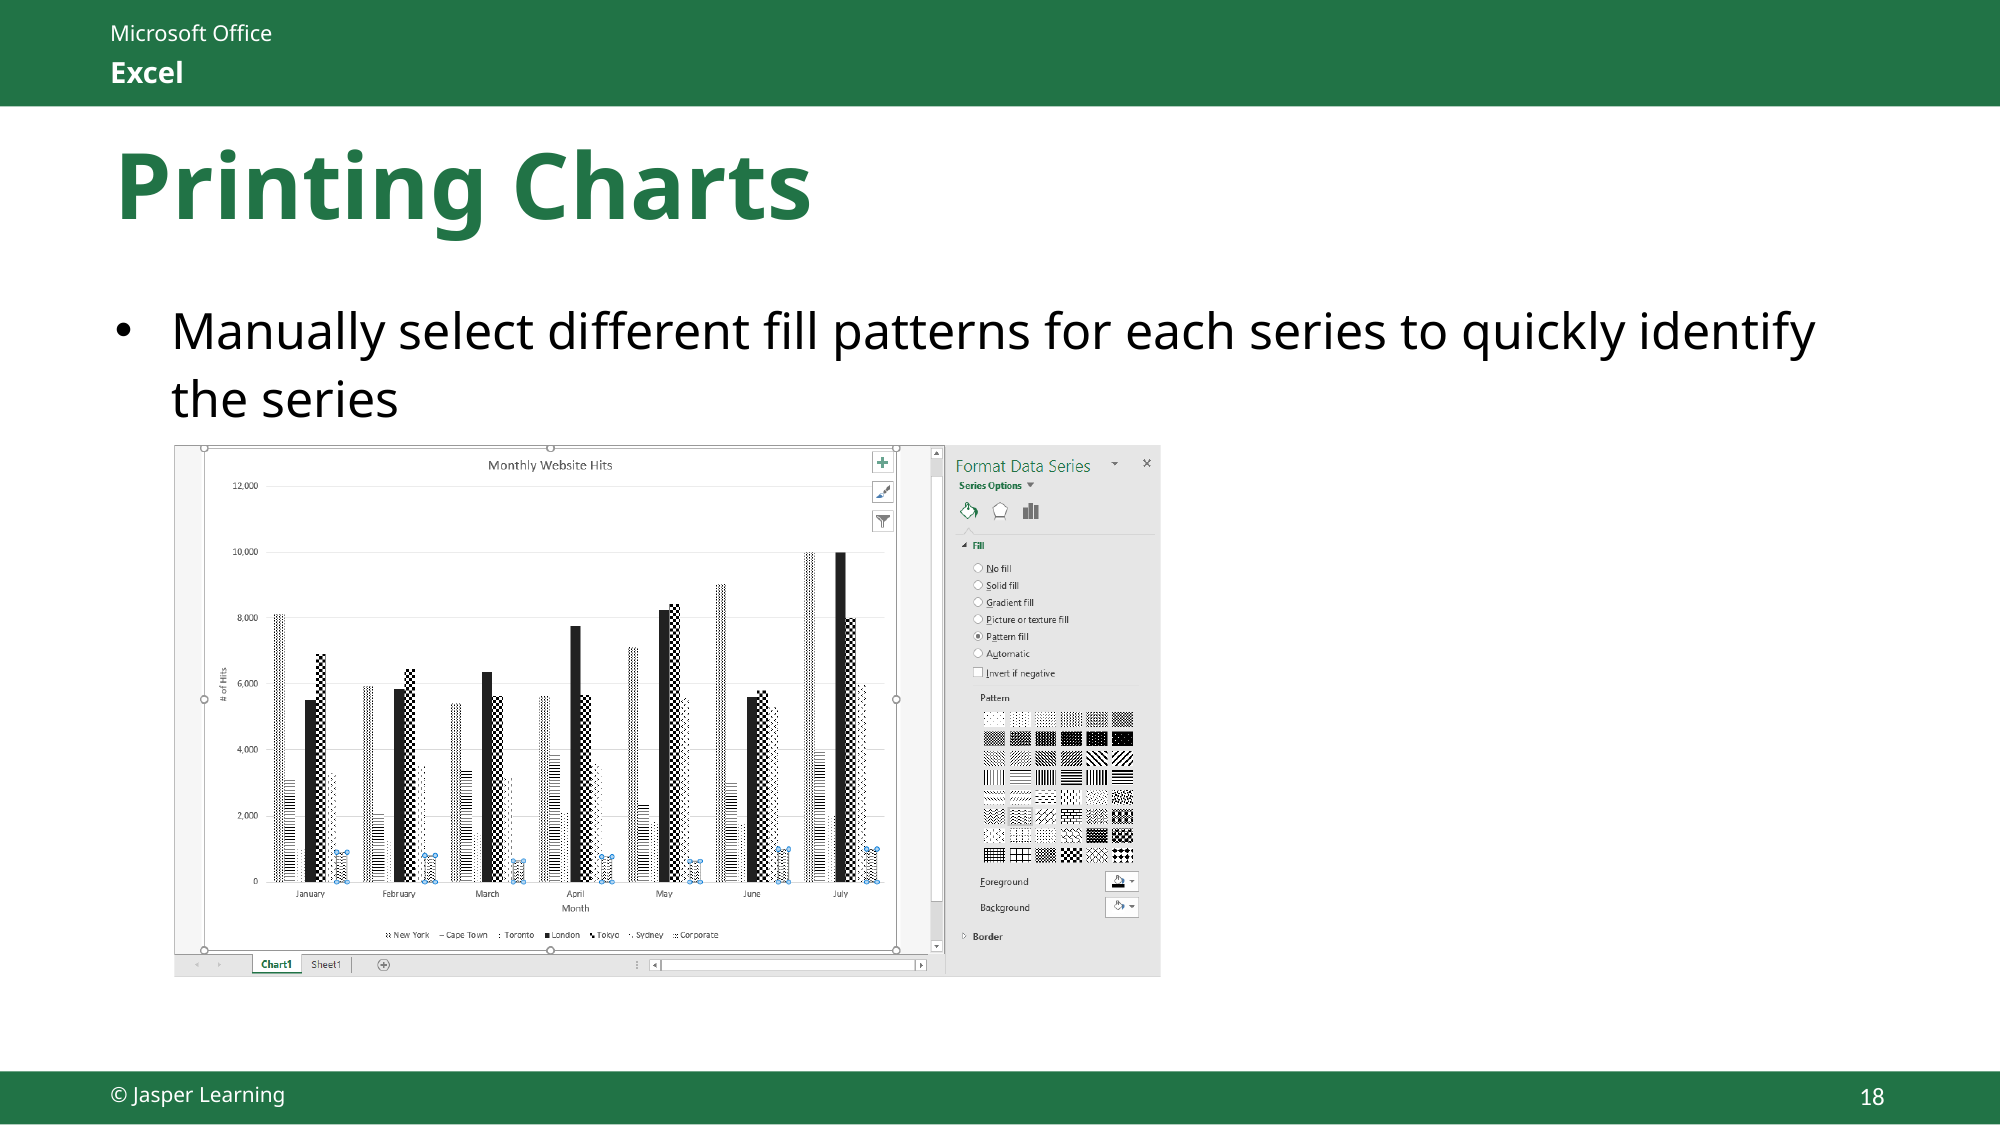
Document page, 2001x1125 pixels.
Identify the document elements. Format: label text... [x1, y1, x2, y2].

list Manually select different fill patterns for each series to quickly identify the series [99, 283, 1900, 1026]
title Printing Charts [99, 118, 1866, 248]
footer © Jasper Learning [95, 1065, 729, 1125]
picture [174, 445, 1161, 977]
slide_number 18 [1433, 1065, 1900, 1125]
